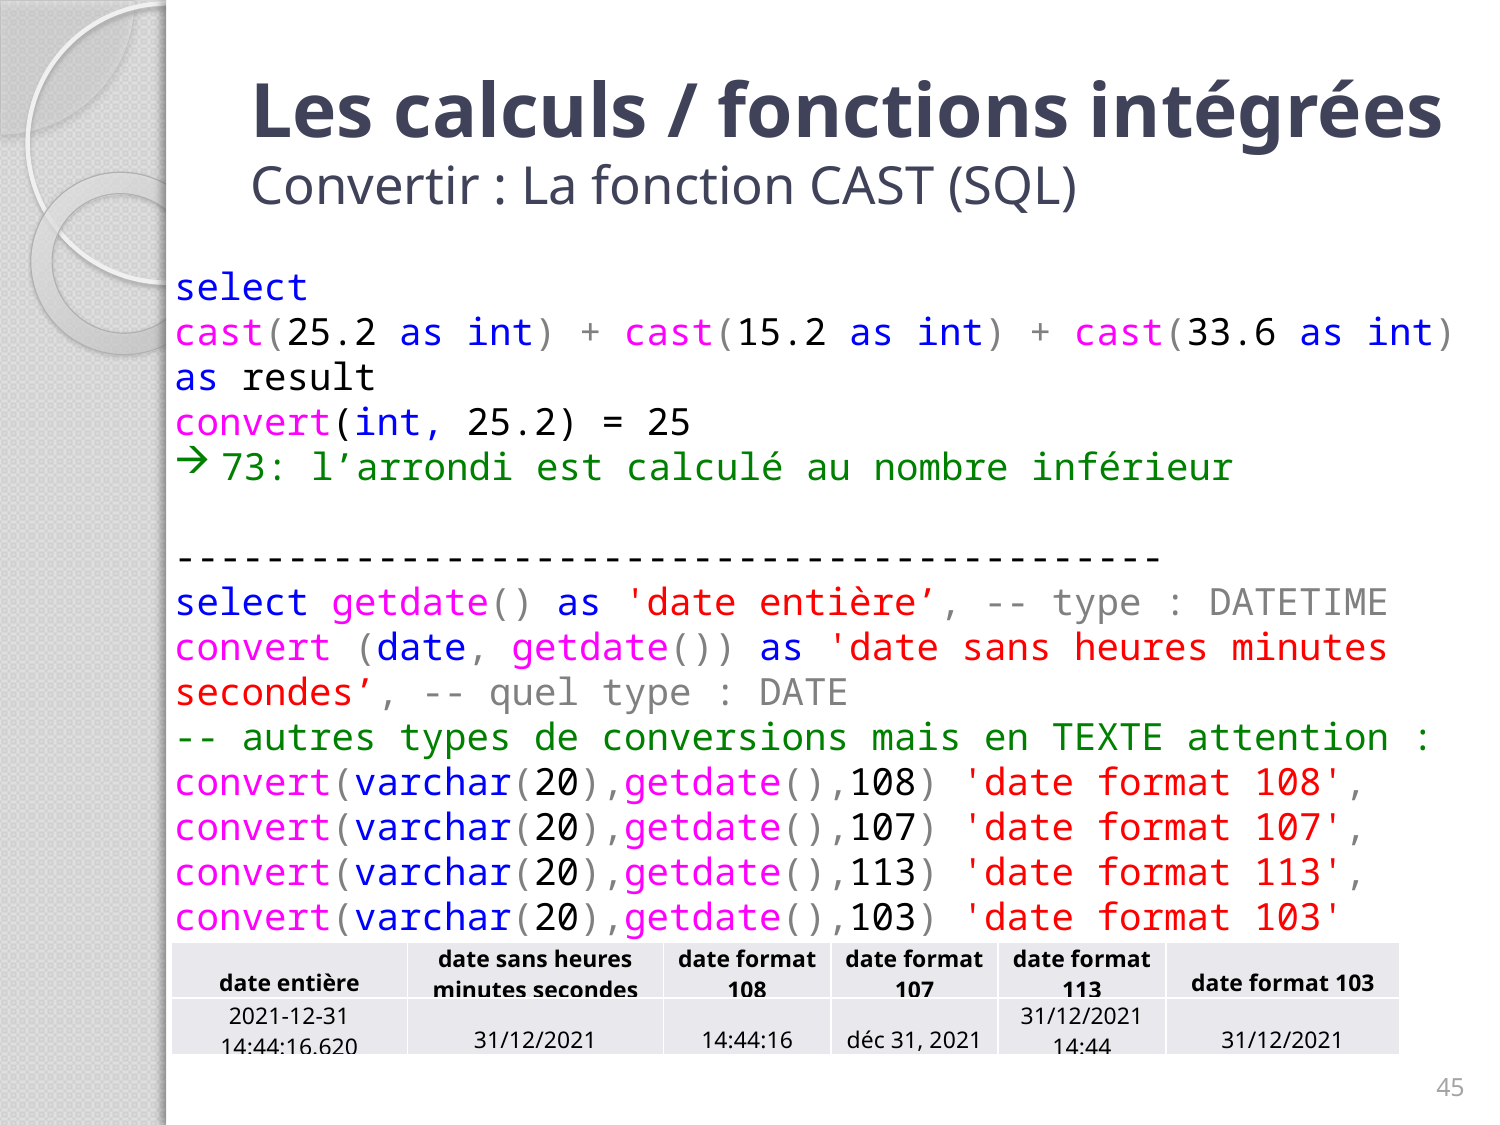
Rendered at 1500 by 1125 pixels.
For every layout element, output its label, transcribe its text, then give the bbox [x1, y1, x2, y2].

table_cell 2021-12-31 14:44:16.620 [172, 999, 407, 1054]
title Les calculs / fonctions intégrées Convertir : La fonction CAST (SQL) [235, 45, 1500, 233]
table_header date entière [172, 943, 407, 997]
table_header date sans heures minutes secondes [408, 943, 663, 997]
table_cell 31/12/2021 14:44 [999, 999, 1165, 1054]
text_box select cast(25.2 as int) + cast(15.2 as int) + cast(33.6 as int) as result convert(int, 25.2) = 25 73: l’arrondi est calculé au nombre inférieur -------------------------------------------- select getdate() as 'date entière’, -- type : DATETIME convert (date, getdate()) as 'date sans heures minutes secondes’, -- quel type : DATE -- autres types de conversions mais en TEXTE attention : convert(varchar(20),getdate(),108) 'date format 108', convert(varchar(20),getdate(),107) 'date format 107', convert(varchar(20),getdate(),113) 'date format 113', convert(varchar(20),getdate(),103) 'date format 103' [159, 255, 1477, 946]
table_header date format 103 [1167, 943, 1399, 997]
slide_number 45 [1413, 1034, 1488, 1113]
table_cell déc 31, 2021 [832, 999, 997, 1054]
table_cell 31/12/2021 [408, 999, 663, 1054]
table_cell 14:44:16 [664, 999, 830, 1054]
table_header date format 107 [832, 943, 997, 997]
table_header date format 108 [664, 943, 830, 997]
table_header date format 113 [999, 943, 1165, 997]
table_cell 31/12/2021 [1167, 999, 1399, 1054]
